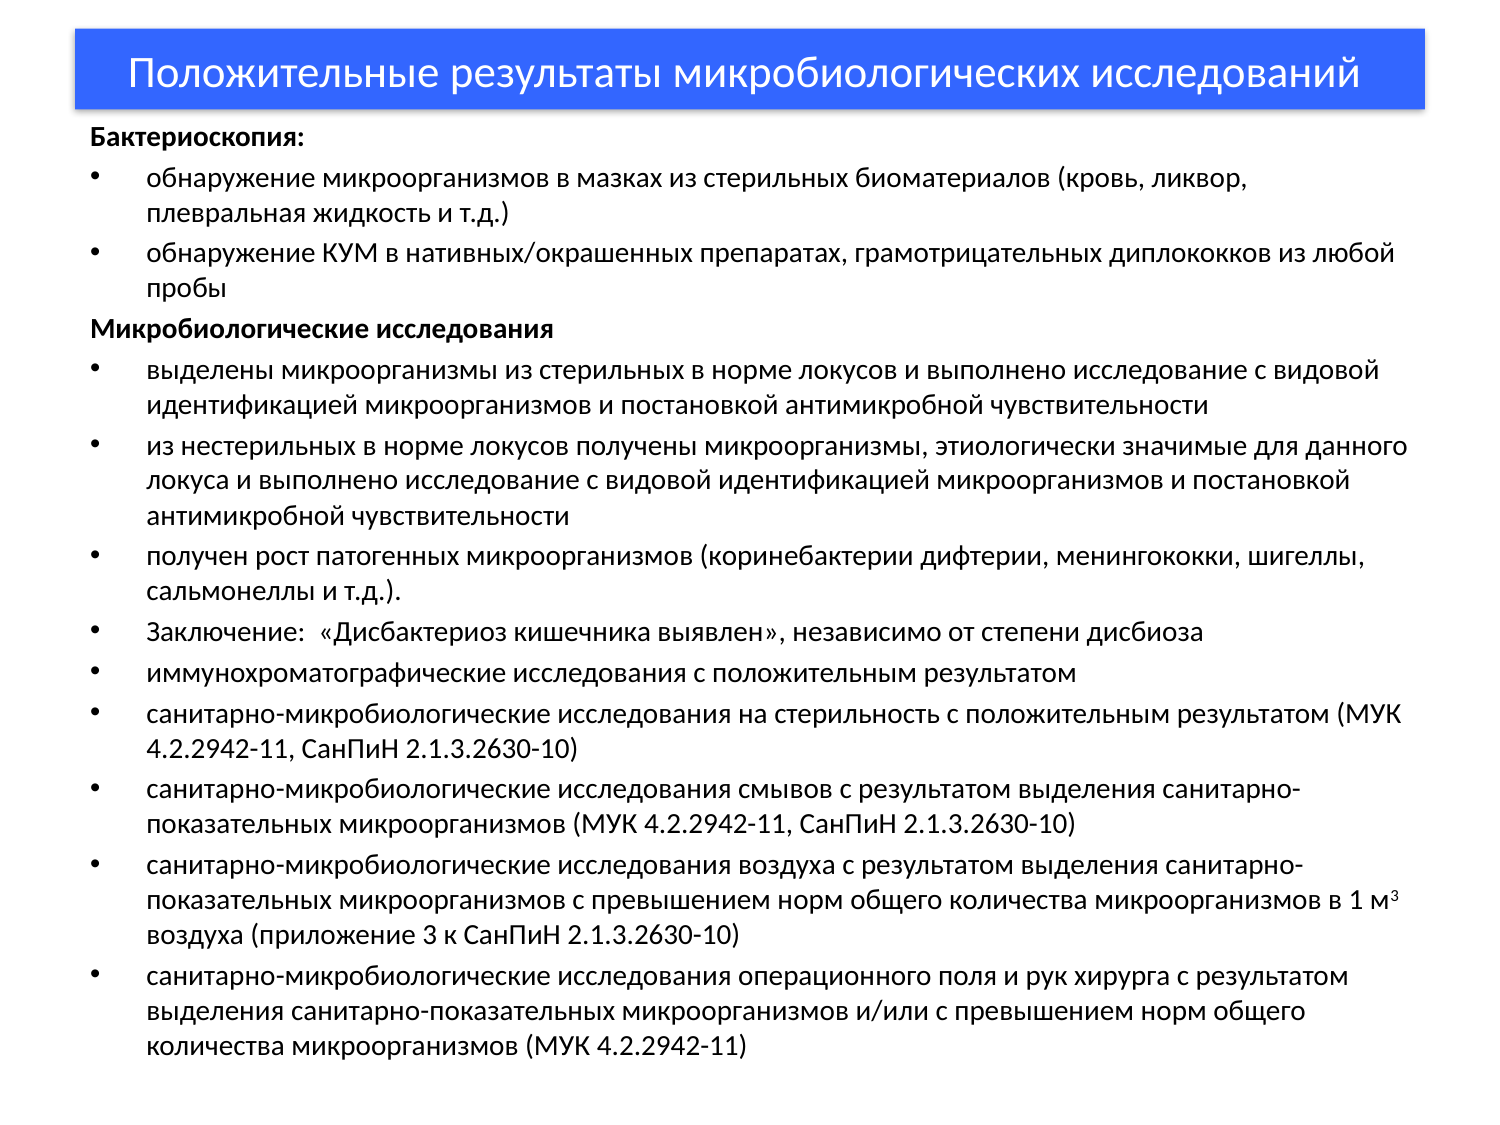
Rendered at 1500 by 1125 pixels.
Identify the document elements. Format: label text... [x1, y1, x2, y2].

list Бактериоскопия: обнаружение микроорганизмов в мазках из стерильных биоматериалов (кровь, ликвор, плевральная жидкость и т.д.) обнаружение КУМ в нативных/окрашенных препаратах, грамотрицательных диплококков из любой пробы Микробиологические исследования выделены микроорганизмы из стерильных в норме локусов и выполнено исследование с видовой идентификацией микроорганизмов и постановкой антимикробной чувствительности из нестерильных в норме локусов получены микроорганизмы, этиологически значимые для данного локуса и выполнено исследование с видовой идентификацией микроорганизмов и постановкой антимикробной чувствительности получен рост патогенных микроорганизмов (коринебактерии дифтерии, менингококки, шигеллы, сальмонеллы и т.д.). Заключение: «Дисбактериоз кишечника выявлен», независимо от степени дисбиоза иммунохроматографические исследования с положительным результатом санитарно-микробиологические исследования на стерильность с положительным результатом (МУК 4.2.2942-11, СанПиН 2.1.3.2630-10) санитарно-микробиологические исследования смывов с результатом выделения санитарно-показательных микроорганизмов (МУК 4.2.2942-11, СанПиН 2.1.3.2630-10) санитарно-микробиологические исследования воздуха с результатом выделения санитарно-показательных микроорганизмов с превышением норм общего количества микроорганизмов в 1 м3 воздуха (приложение 3 к СанПиН 2.1.3.2630-10) санитарно-микробиологические исследования операционного поля и рук хирурга с результатом выделения санитарно-показательных микроорганизмов и/или с превышением норм общего количества микроорганизмов (МУК 4.2.2942-11) [75, 109, 1425, 1125]
title Положительные результаты микробиологических исследований [75, 28, 1425, 109]
